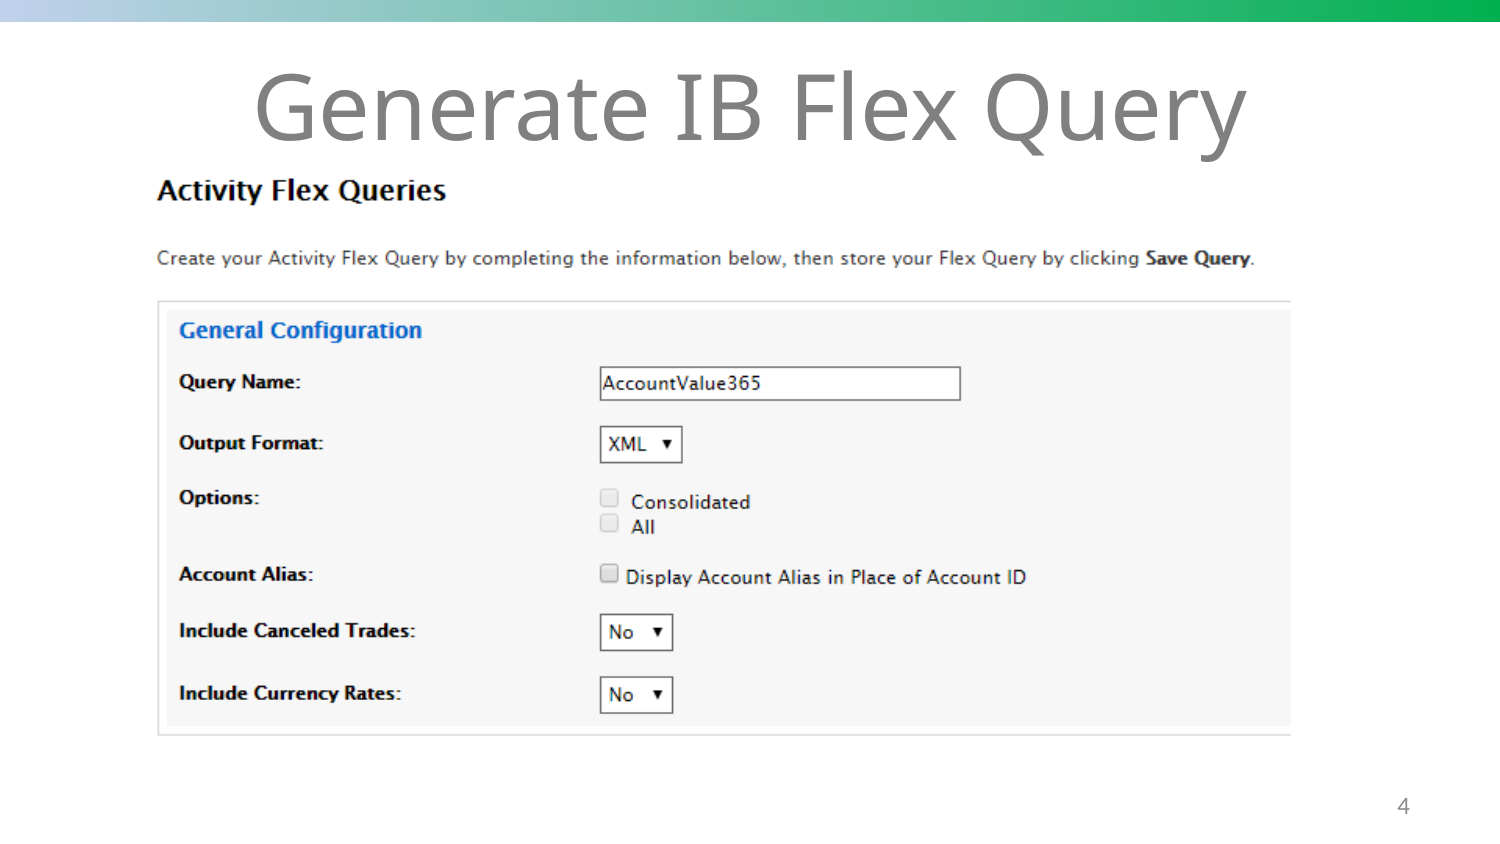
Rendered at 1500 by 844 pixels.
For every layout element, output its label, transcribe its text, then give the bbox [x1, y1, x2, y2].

text_box [0, 0, 1500, 24]
slide_number 4 [1074, 782, 1425, 827]
picture [149, 171, 1291, 772]
title Generate IB Flex Query [75, 33, 1425, 175]
